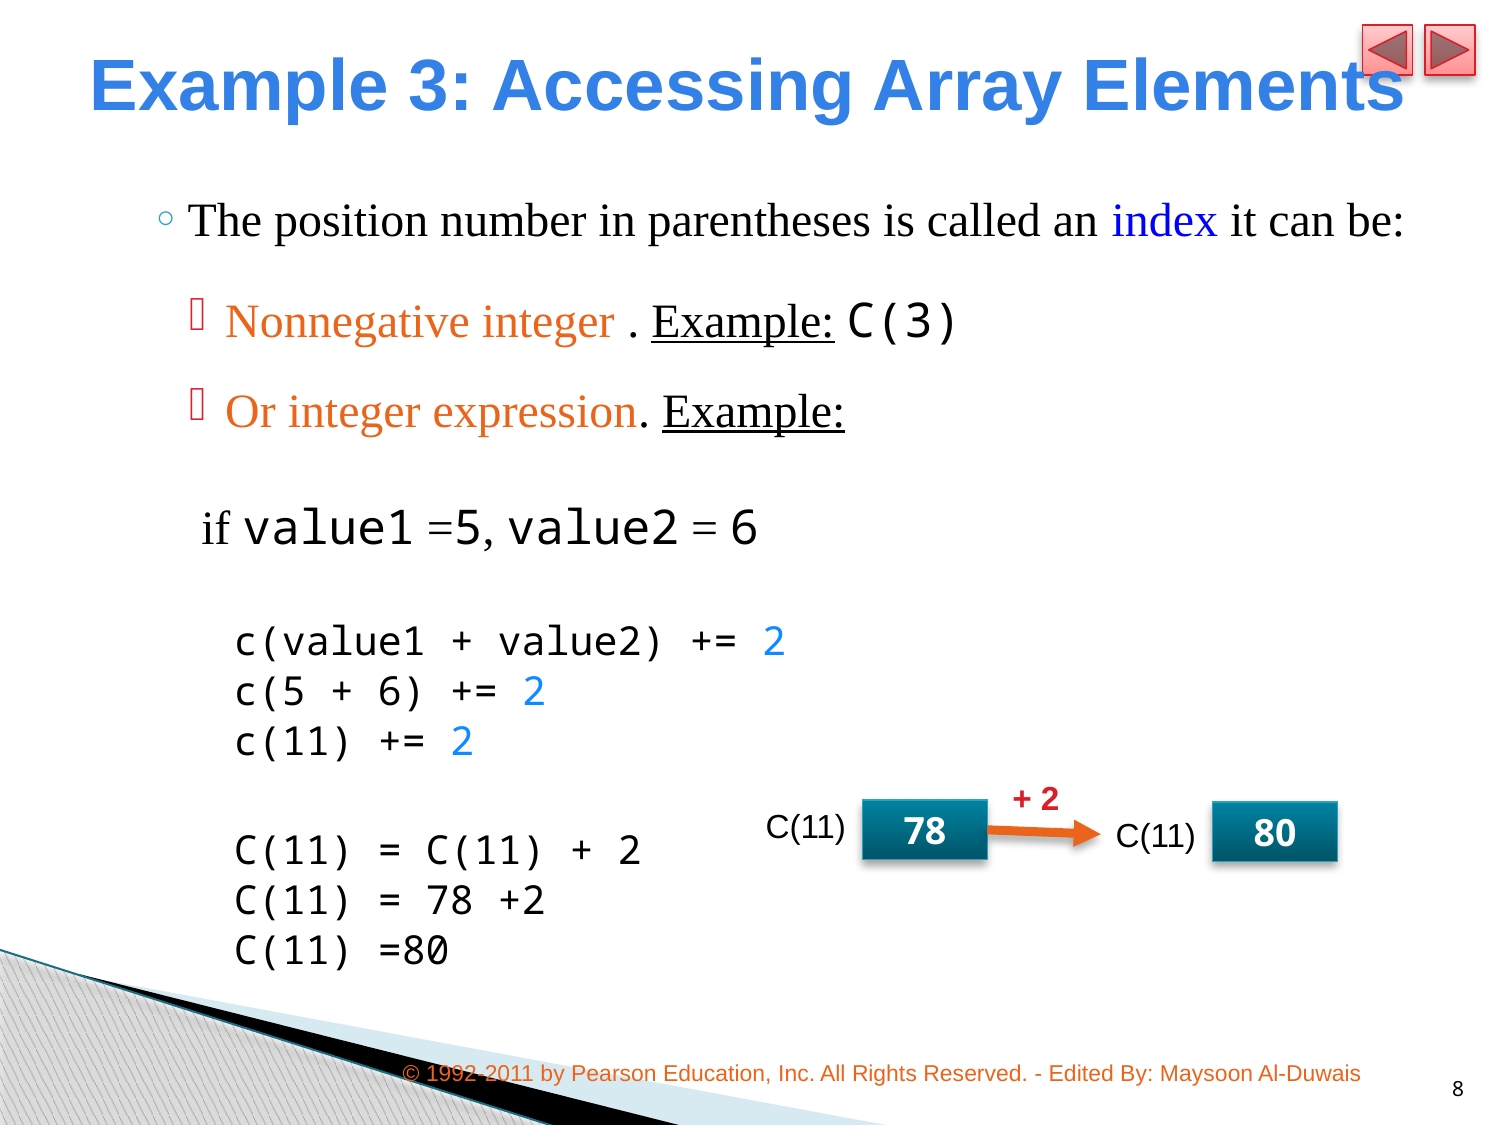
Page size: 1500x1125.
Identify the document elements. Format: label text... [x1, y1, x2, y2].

title Example 3: Accessing Array Elements [75, 0, 1425, 175]
text_box C(11) [750, 798, 862, 853]
list The position number in parentheses is called an index it can be: Nonnegative integer . Example: C(3) Or integer expression. Example: if value1 =5, value2 = 6 c(value1 + value2) += 2 c(5 + 6) += 2 c(11) += 2 C(11) = C(11) + 2 C(11) = 78 +2 C(11) =80 [74, 187, 1426, 1026]
slide_number 8 [1418, 1051, 1479, 1112]
text_box C(11) [1100, 806, 1212, 862]
text_box 80 [1212, 801, 1338, 862]
text_box + 2 [988, 769, 1075, 825]
text_box 78 [862, 799, 988, 860]
footer © 1992-2011 by Pearson Education, Inc. All Rights Reserved. - Edited By: Maysoon Al-Duwais [387, 1051, 1418, 1112]
